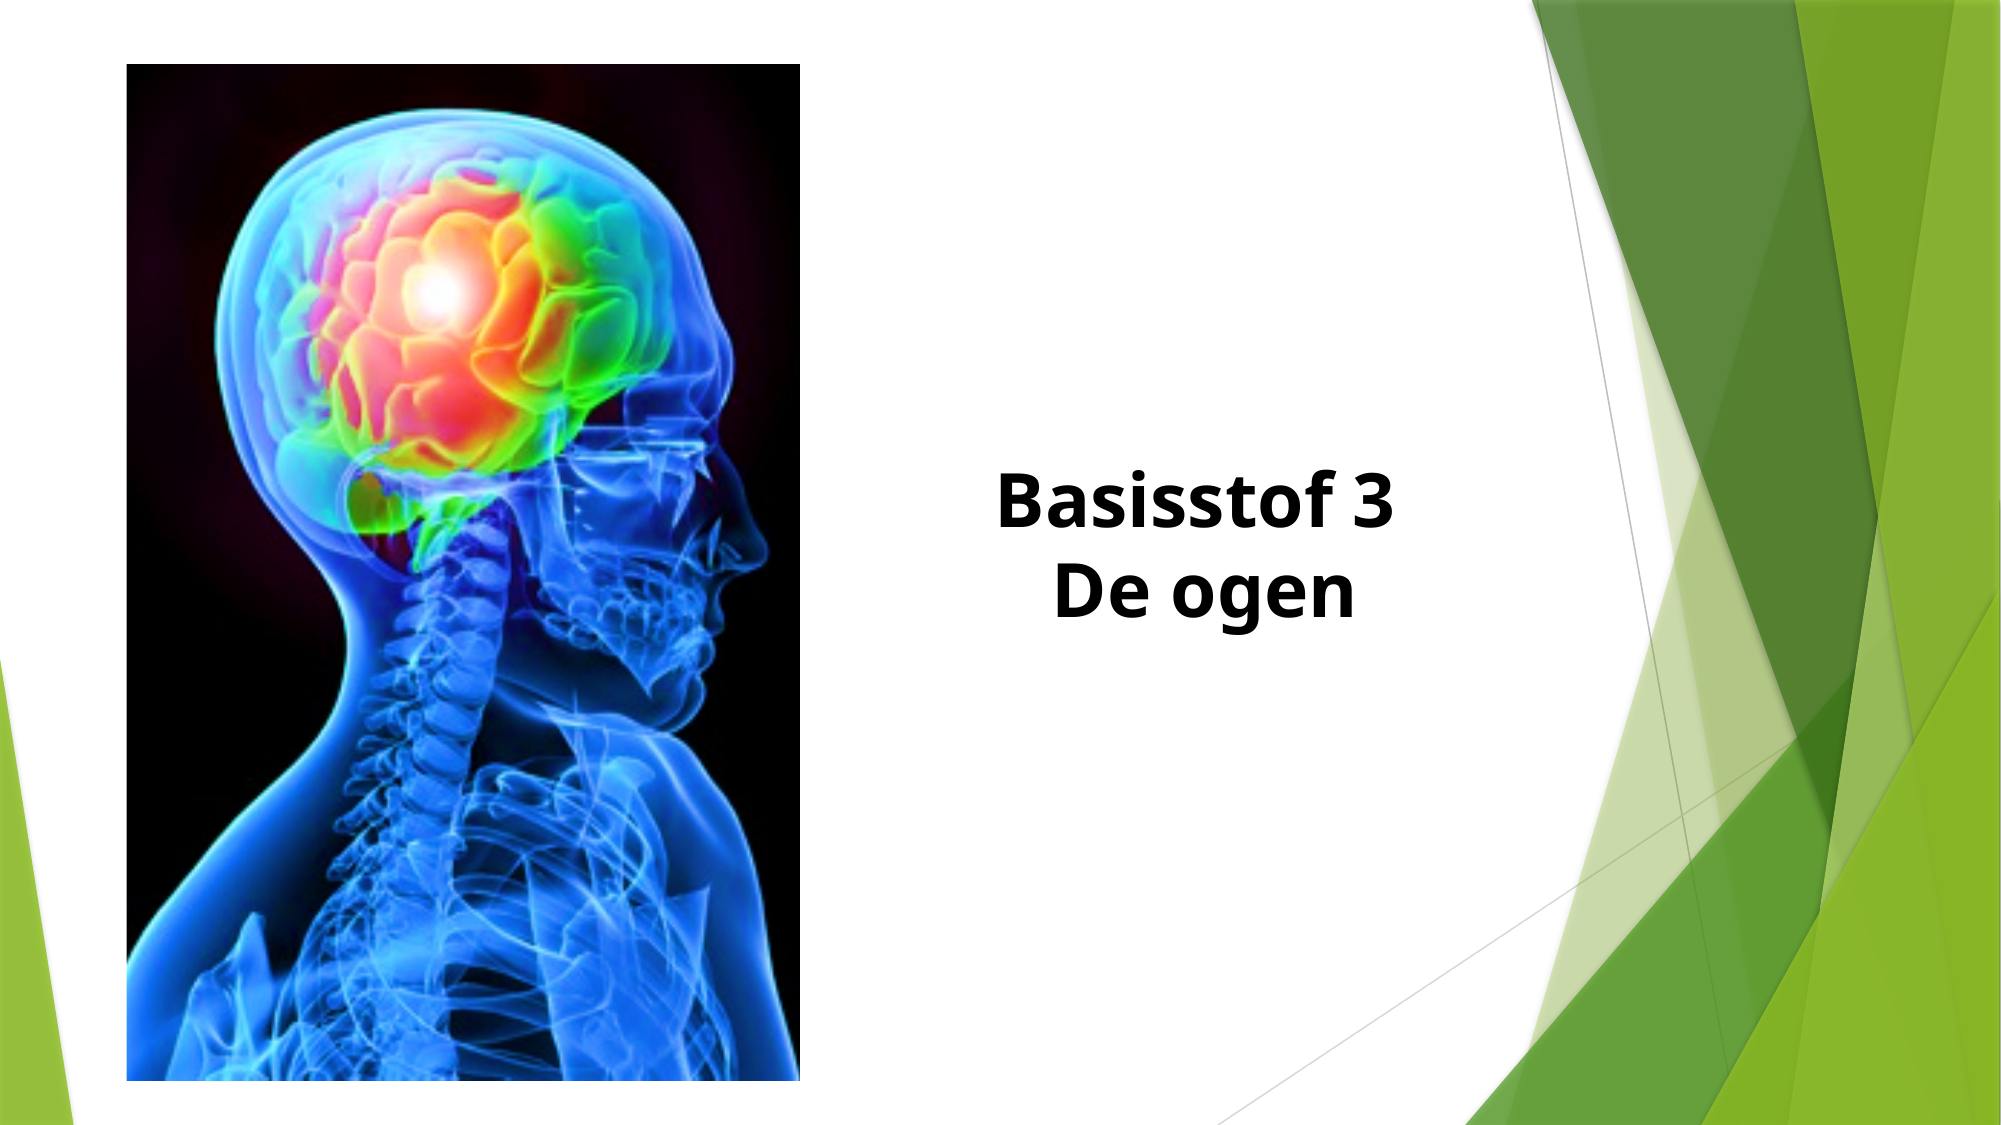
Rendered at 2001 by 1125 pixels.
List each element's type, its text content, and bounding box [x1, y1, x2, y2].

text_box Basisstof 3 De ogen [845, 422, 1565, 664]
picture [126, 63, 801, 1082]
text_box Boek 5 thema 1 [1023, 7, 1591, 82]
